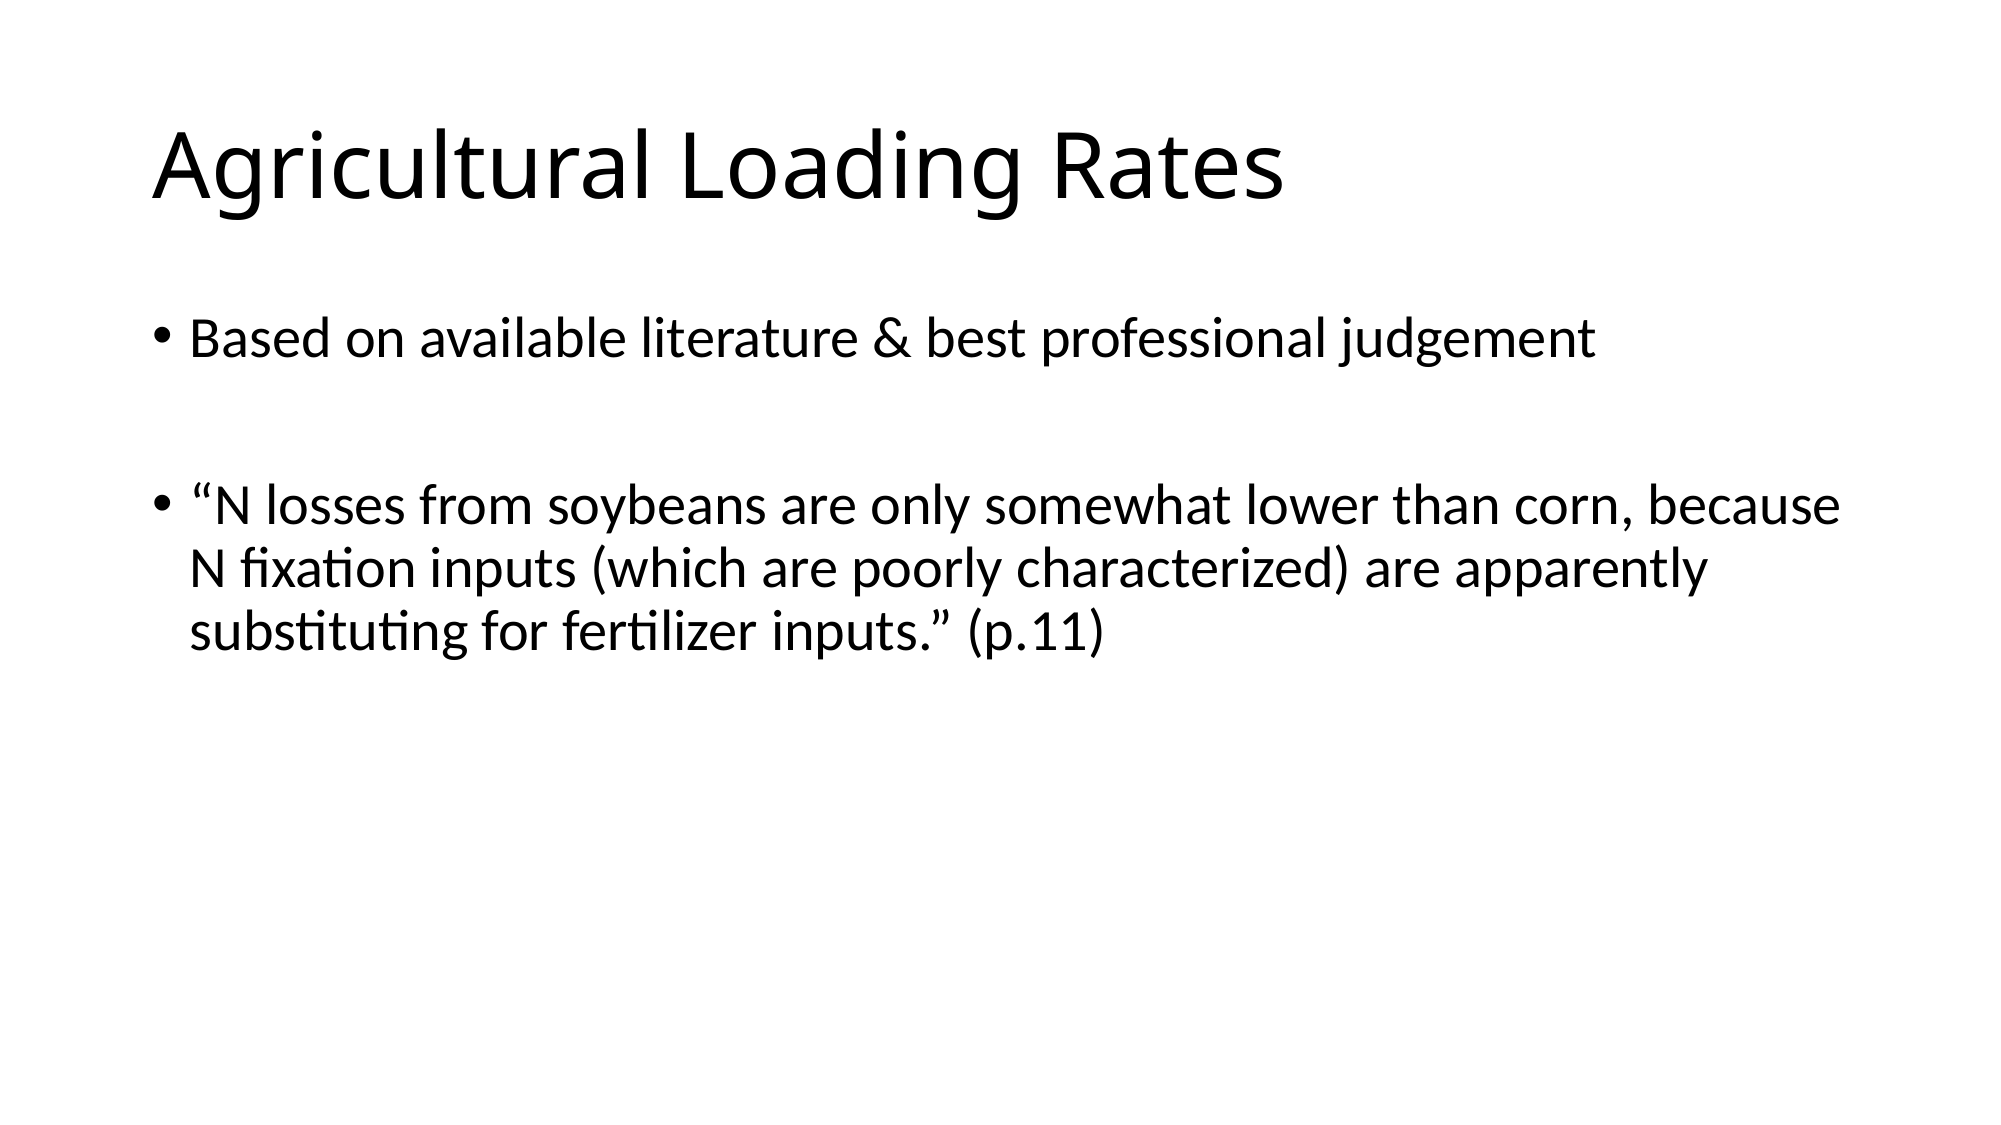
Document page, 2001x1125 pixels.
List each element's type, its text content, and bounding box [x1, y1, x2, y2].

title Agricultural Loading Rates [137, 59, 1863, 278]
list Based on available literature & best professional judgement “N losses from soybeans are only somewhat lower than corn, because N fixation inputs (which are poorly characterized) are apparently substituting for fertilizer inputs.” (p.11) [137, 299, 1863, 1014]
